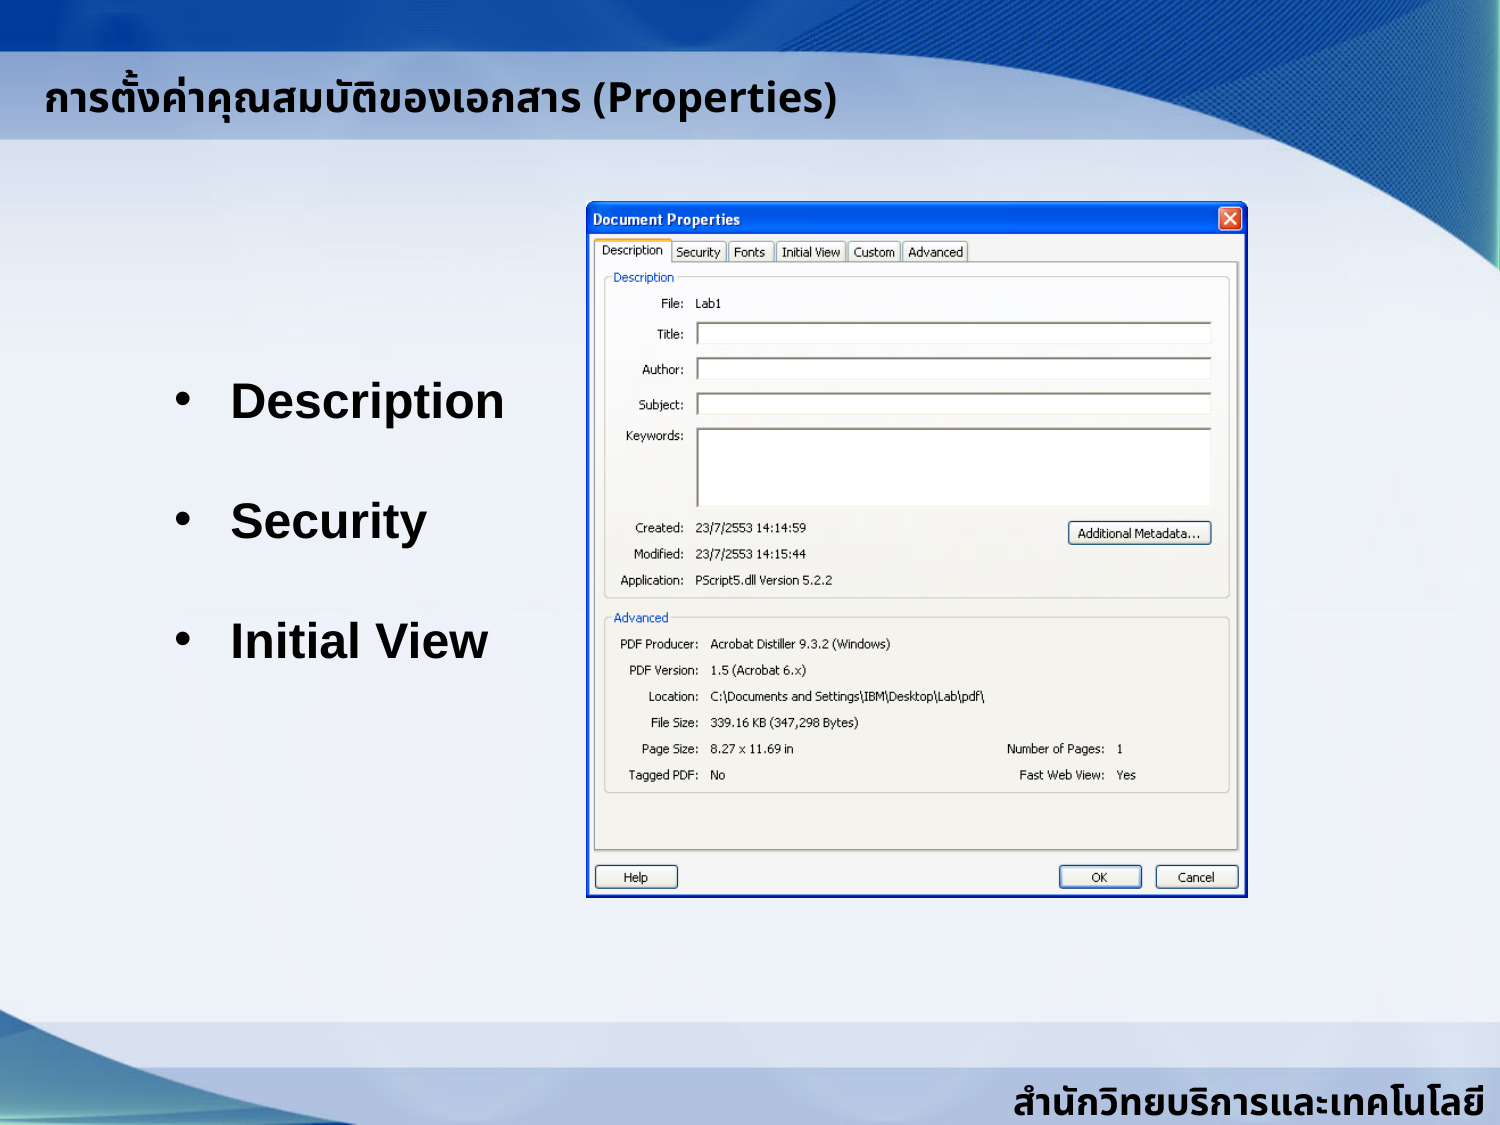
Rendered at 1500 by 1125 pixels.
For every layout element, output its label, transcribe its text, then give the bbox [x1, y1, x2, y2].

picture [0, 0, 1500, 1125]
text_box Description Security Initial View [159, 360, 550, 676]
text_box สำนักวิทยบริการและเทคโนโลยีสารสนเทศ [998, 1070, 1500, 1125]
text_box การตั้งค่าคุณสมบัติของเอกสาร (Properties) [29, 54, 928, 138]
